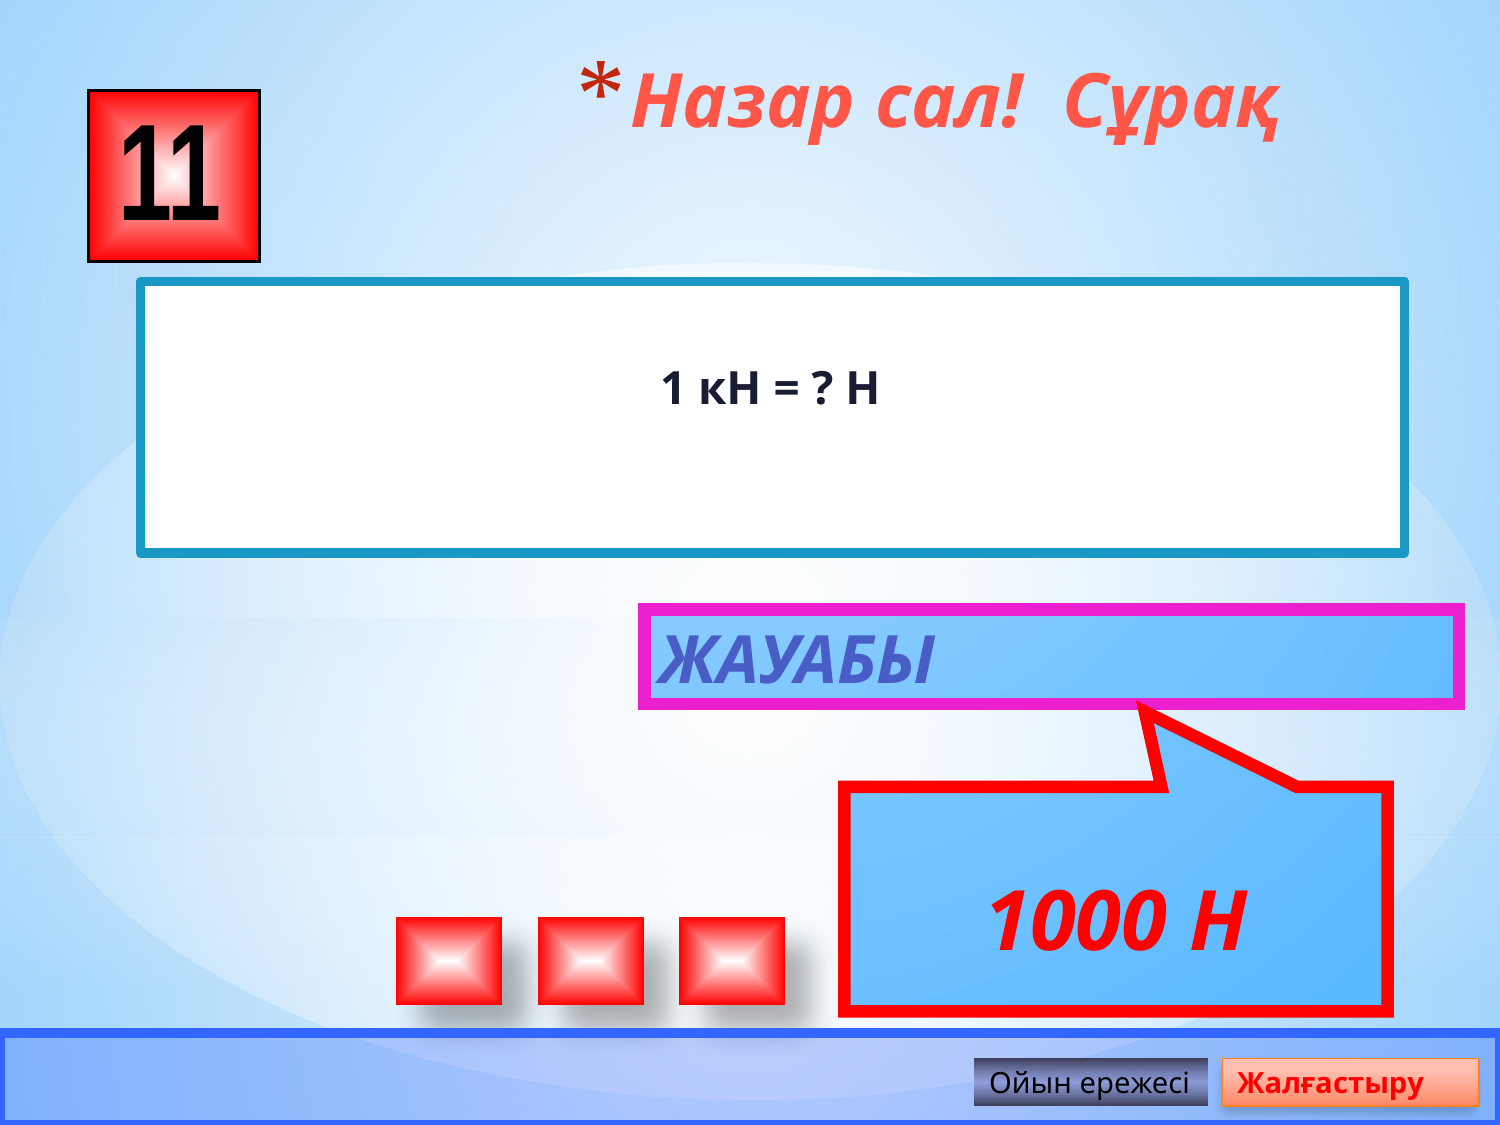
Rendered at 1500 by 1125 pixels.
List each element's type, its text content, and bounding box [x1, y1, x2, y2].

text_box [0, 1033, 1500, 1125]
title Назар сал! Сұрақ [360, 45, 1317, 185]
text_box [679, 916, 786, 1006]
text_box жауабы [644, 609, 1459, 704]
text_box [88, 90, 260, 262]
text_box [537, 916, 644, 1006]
text_box 1000 Н [844, 711, 1388, 1012]
text_box Жалғастыру [1222, 1058, 1480, 1107]
text_box [395, 916, 502, 1006]
text_box Ойын ережесі [974, 1058, 1208, 1106]
list 1 кН = ? Н [139, 280, 1406, 554]
